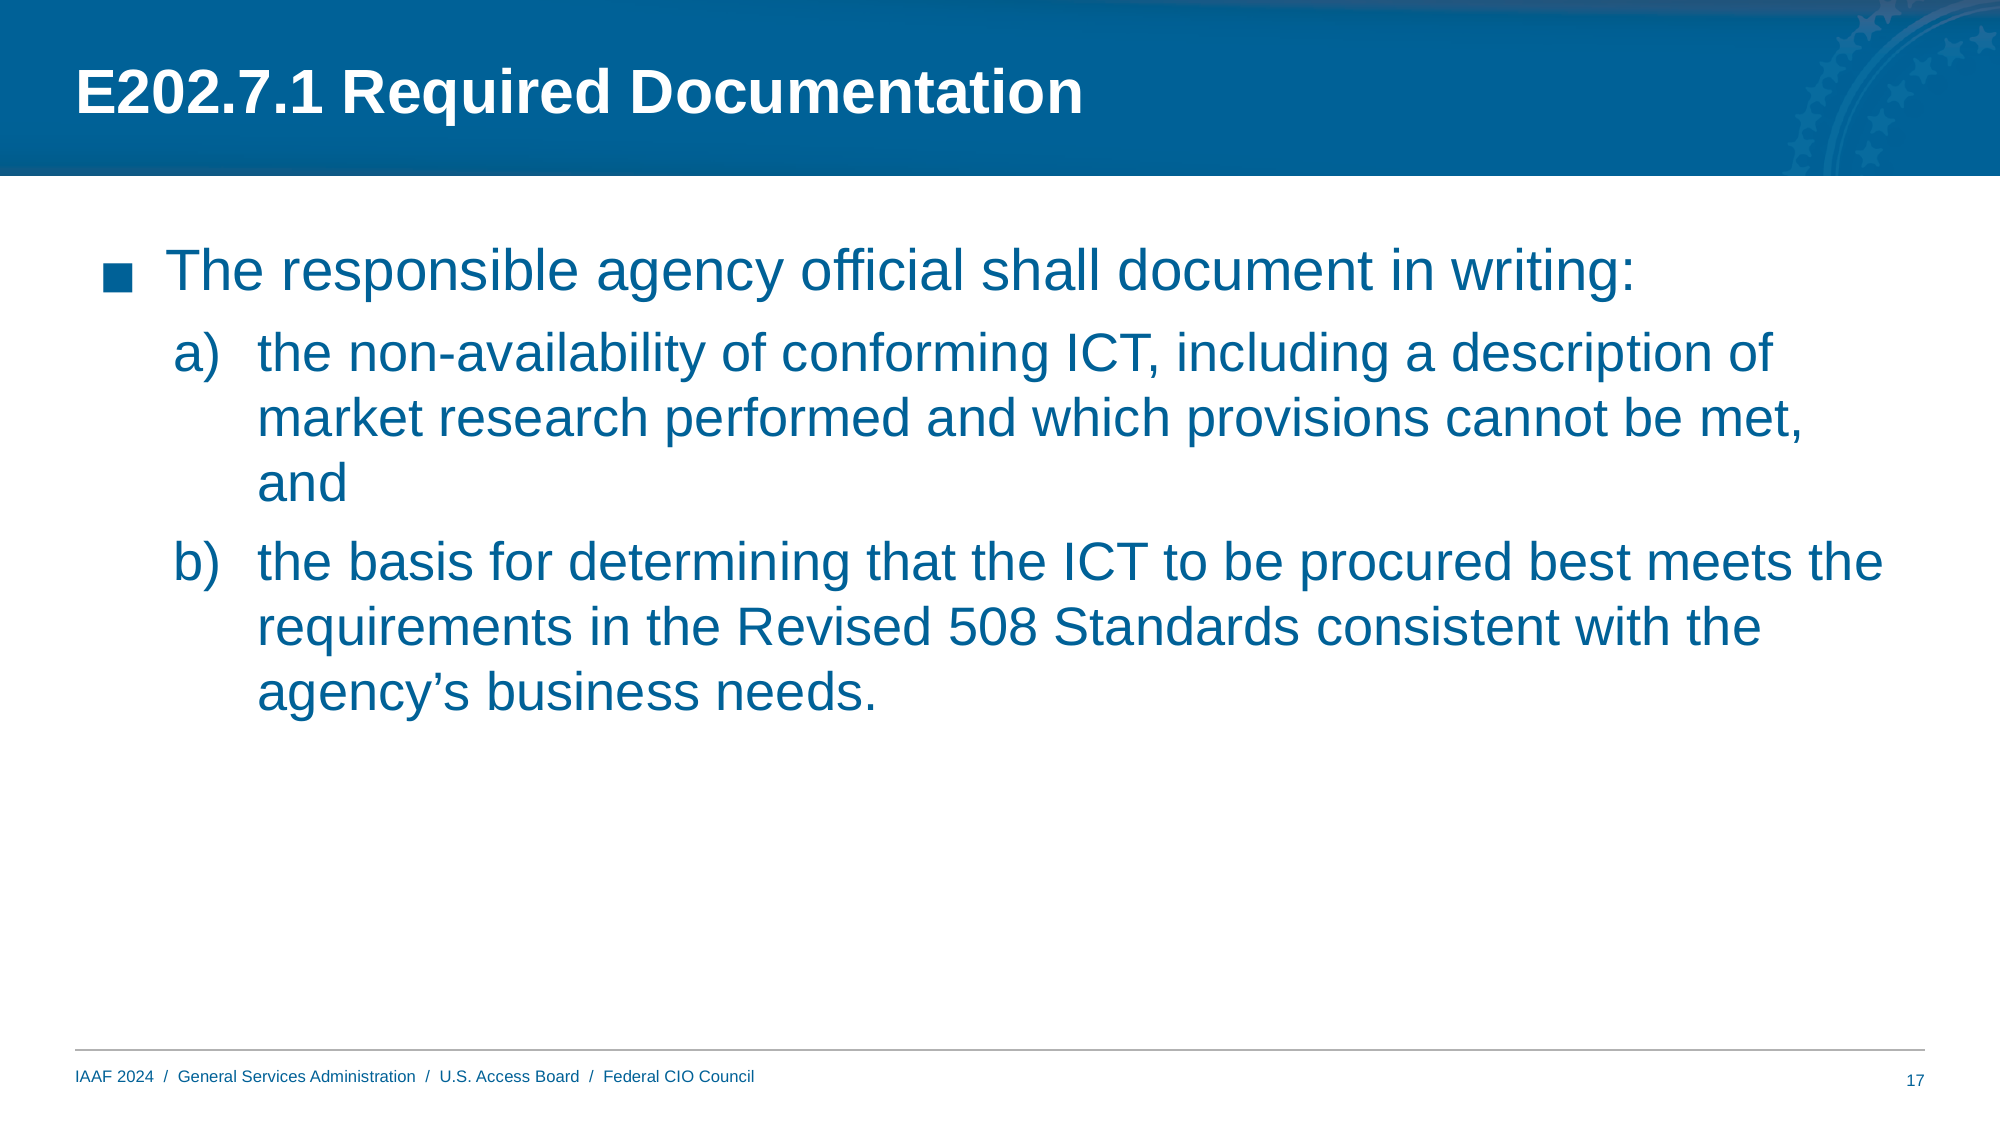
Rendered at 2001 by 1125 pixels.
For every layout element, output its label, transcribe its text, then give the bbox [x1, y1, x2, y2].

list The responsible agency official shall document in writing: the non-availability of conforming ICT, including a description of market research performed and which provisions cannot be met, and the basis for determining that the ICT to be procured best meets the requirements in the Revised 508 Standards consistent with the agency’s business needs. [75, 224, 1925, 1035]
picture [0, 168, 666, 176]
slide_number 17 [1880, 1065, 1925, 1095]
title E202.7.1 Required Documentation [75, 52, 1800, 128]
picture [0, 0, 2000, 176]
